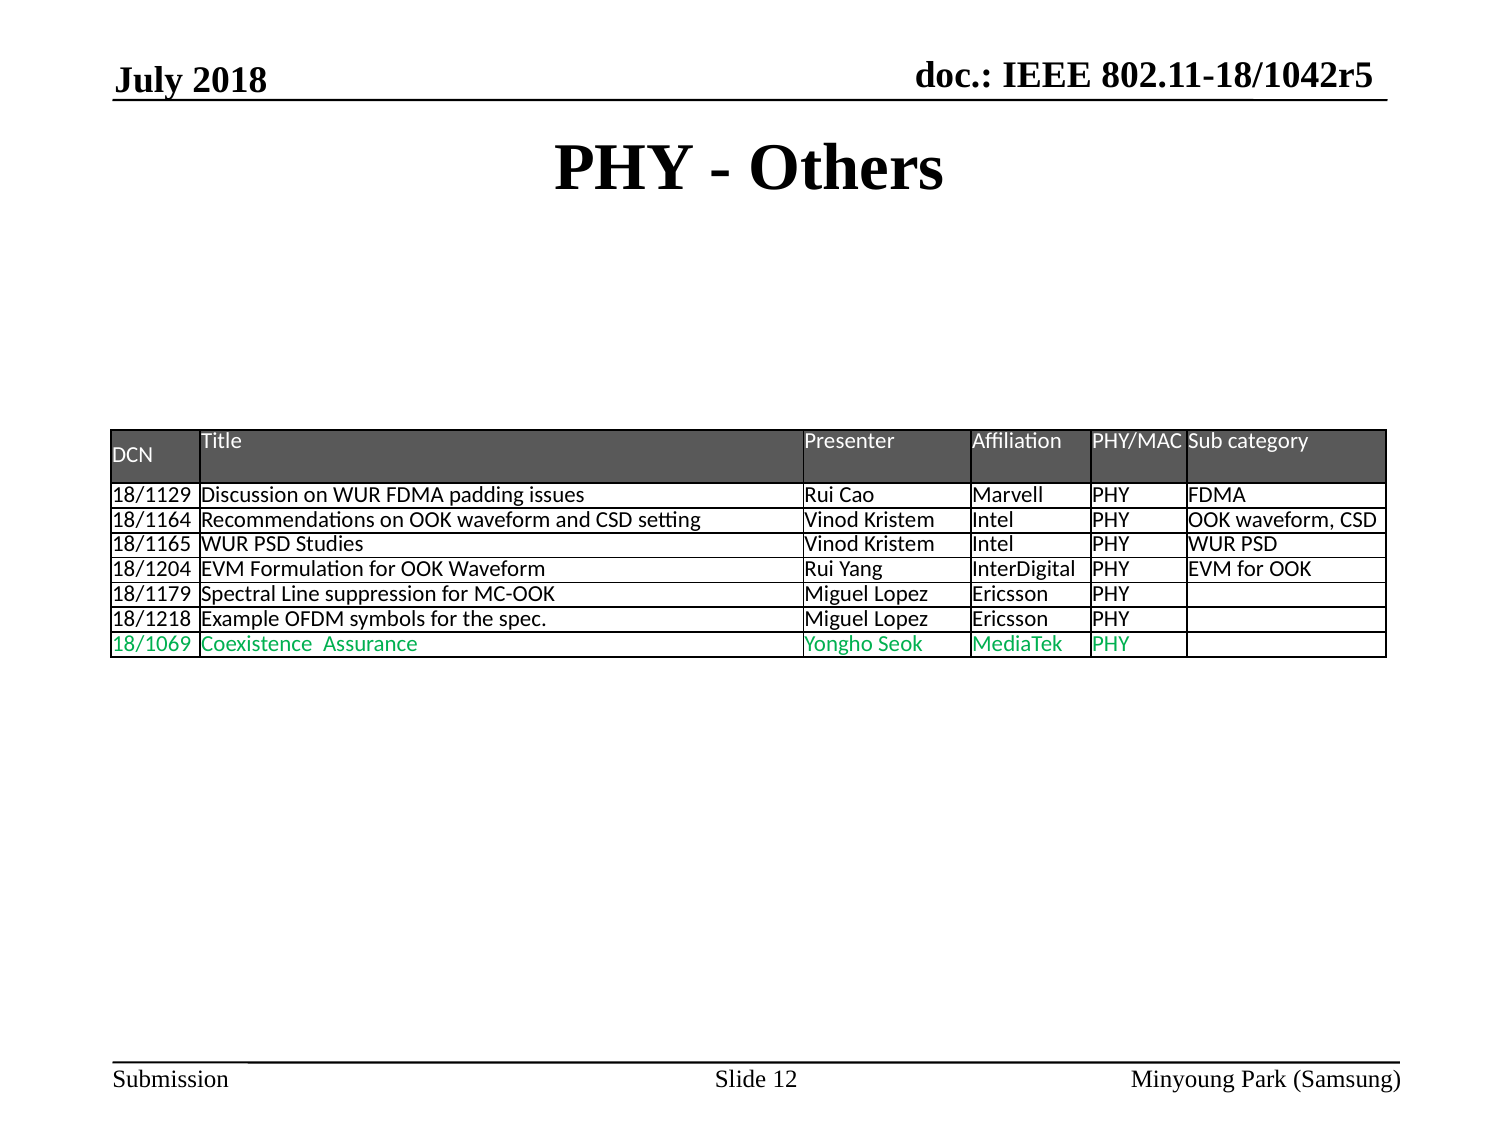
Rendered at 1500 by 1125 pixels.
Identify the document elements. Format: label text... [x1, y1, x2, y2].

table_header Title [201, 431, 803, 482]
slide_number Slide 12 [712, 1061, 800, 1093]
table_cell [1188, 633, 1385, 656]
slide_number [114, 54, 335, 101]
footer Minyoung Park (Samsung) [949, 1061, 1402, 1093]
table_cell Marvell [972, 484, 1090, 507]
table_cell 18/1204 [112, 558, 199, 582]
table_cell [1188, 583, 1385, 606]
table_cell Spectral Line suppression for MC-OOK [201, 583, 803, 606]
table_header Sub category [1188, 431, 1385, 482]
table_cell Intel [972, 509, 1090, 532]
table_cell InterDigital [972, 558, 1090, 582]
table_cell [1188, 608, 1385, 631]
table_cell PHY [1092, 558, 1186, 582]
table_cell Yongho Seok [804, 633, 970, 656]
table_cell Vinod Kristem [804, 509, 970, 532]
table_cell Recommendations on OOK waveform and CSD setting [201, 509, 803, 532]
table_header Presenter [804, 431, 970, 482]
table_cell Ericsson [972, 608, 1090, 631]
table_cell Miguel Lopez [804, 583, 970, 606]
table_cell Vinod Kristem [804, 534, 970, 557]
table_cell Intel [972, 534, 1090, 557]
table_cell FDMA [1188, 484, 1385, 507]
table_cell 18/1218 [112, 608, 199, 631]
table_cell 18/1164 [112, 509, 199, 532]
table_header Affiliation [972, 431, 1090, 482]
table_header PHY/MAC [1092, 431, 1186, 482]
table_cell WUR PSD Studies [201, 534, 803, 557]
table_cell Miguel Lopez [804, 608, 970, 631]
table_cell 18/1165 [112, 534, 199, 557]
table_cell EVM Formulation for OOK Waveform [201, 558, 803, 582]
table_cell PHY [1092, 484, 1186, 507]
title PHY - Others [112, 112, 1388, 213]
table_cell PHY [1092, 633, 1186, 656]
table_cell PHY [1092, 509, 1186, 532]
table_cell Coexistence Assurance [201, 633, 803, 656]
table_cell 18/1129 [112, 484, 199, 507]
table_cell 18/1179 [112, 583, 199, 606]
table_cell Rui Cao [804, 484, 970, 507]
table_cell EVM for OOK [1188, 558, 1385, 582]
table_cell OOK waveform, CSD [1188, 509, 1385, 532]
table_cell Discussion on WUR FDMA padding issues [201, 484, 803, 507]
table_cell PHY [1092, 534, 1186, 557]
table_cell MediaTek [972, 633, 1090, 656]
table_cell 18/1069 [112, 633, 199, 656]
table_cell PHY [1092, 583, 1186, 606]
table_header DCN [112, 431, 199, 482]
table_cell WUR PSD [1188, 534, 1385, 557]
table_cell Ericsson [972, 583, 1090, 606]
table_cell Example OFDM symbols for the spec. [201, 608, 803, 631]
table_cell PHY [1092, 608, 1186, 631]
table_cell Rui Yang [804, 558, 970, 582]
